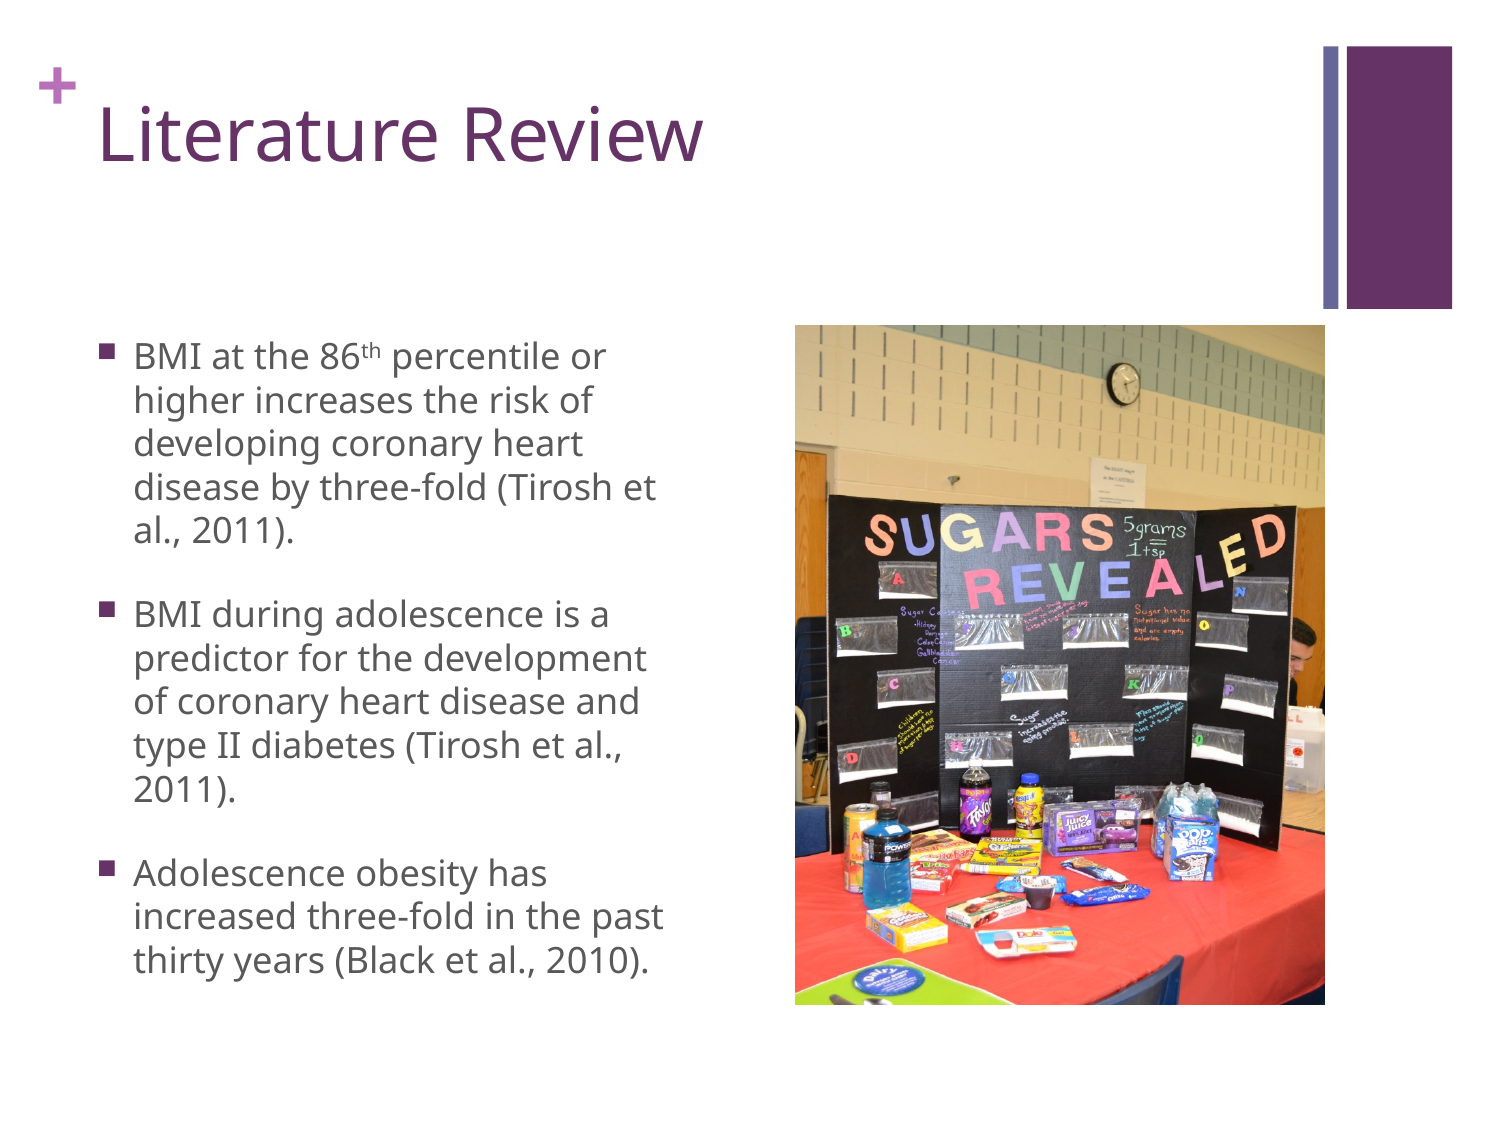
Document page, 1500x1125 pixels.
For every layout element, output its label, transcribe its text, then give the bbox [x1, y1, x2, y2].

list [794, 325, 1326, 1006]
title Literature Review [81, 79, 1322, 263]
list BMI at the 86th percentile or higher increases the risk of developing coronary heart disease by three-fold (Tirosh et al., 2011). BMI during adolescence is a predictor for the development of coronary heart disease and type II diabetes (Tirosh et al., 2011). Adolescence obesity has increased three-fold in the past thirty years (Black et al., 2010). [81, 325, 682, 1005]
